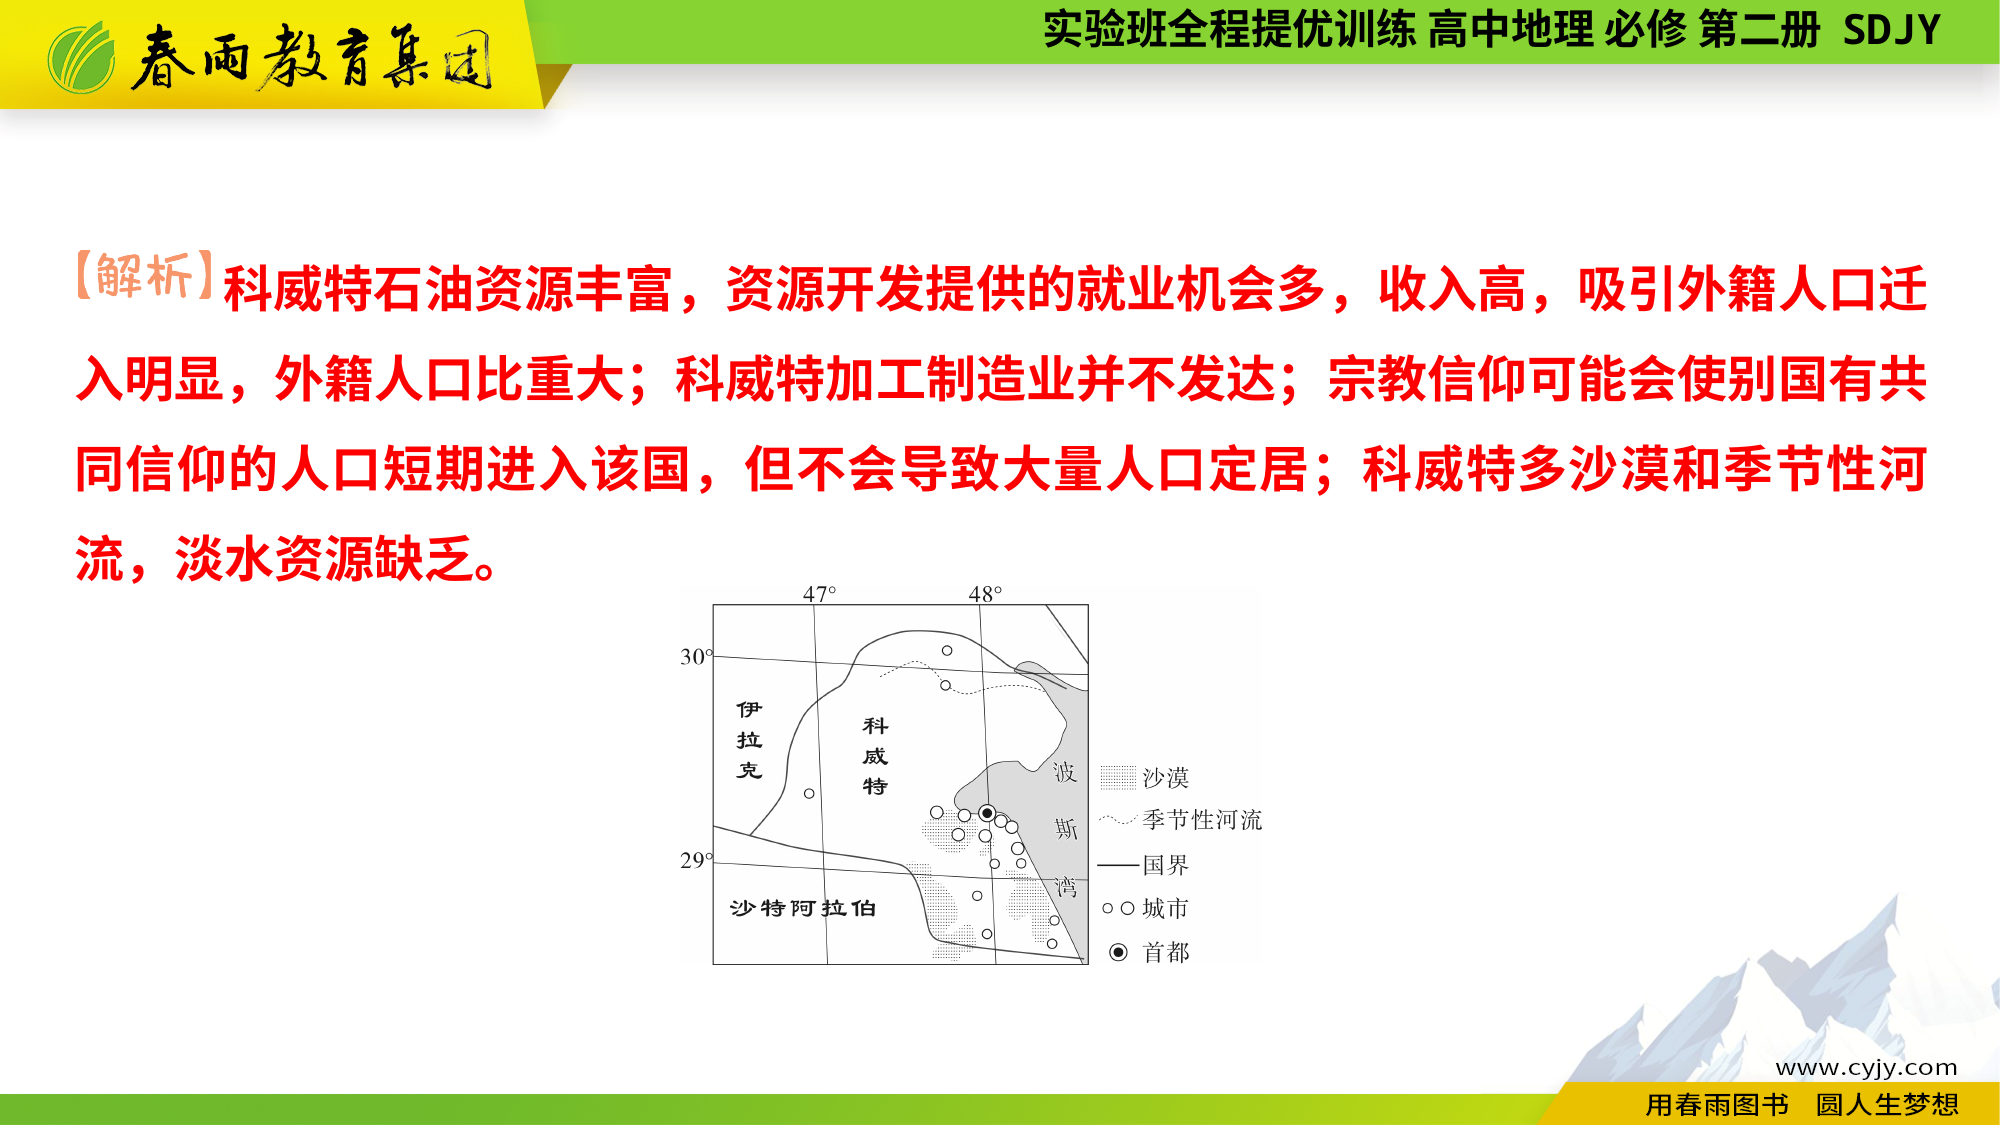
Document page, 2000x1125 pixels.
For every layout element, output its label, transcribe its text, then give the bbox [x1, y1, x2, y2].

list 科威特石油资源丰富，资源开发提供的就业机会多，收入高，吸引外籍人口迁入明显，外籍人口比重大；科威特加工制造业并不发达；宗教信仰可能会使别国有共同信仰的人口短期进入该国，但不会导致大量人口定居；科威特多沙漠和季节性河流，淡水资源缺乏。 [59, 219, 1944, 599]
picture [0, 0, 2000, 1125]
